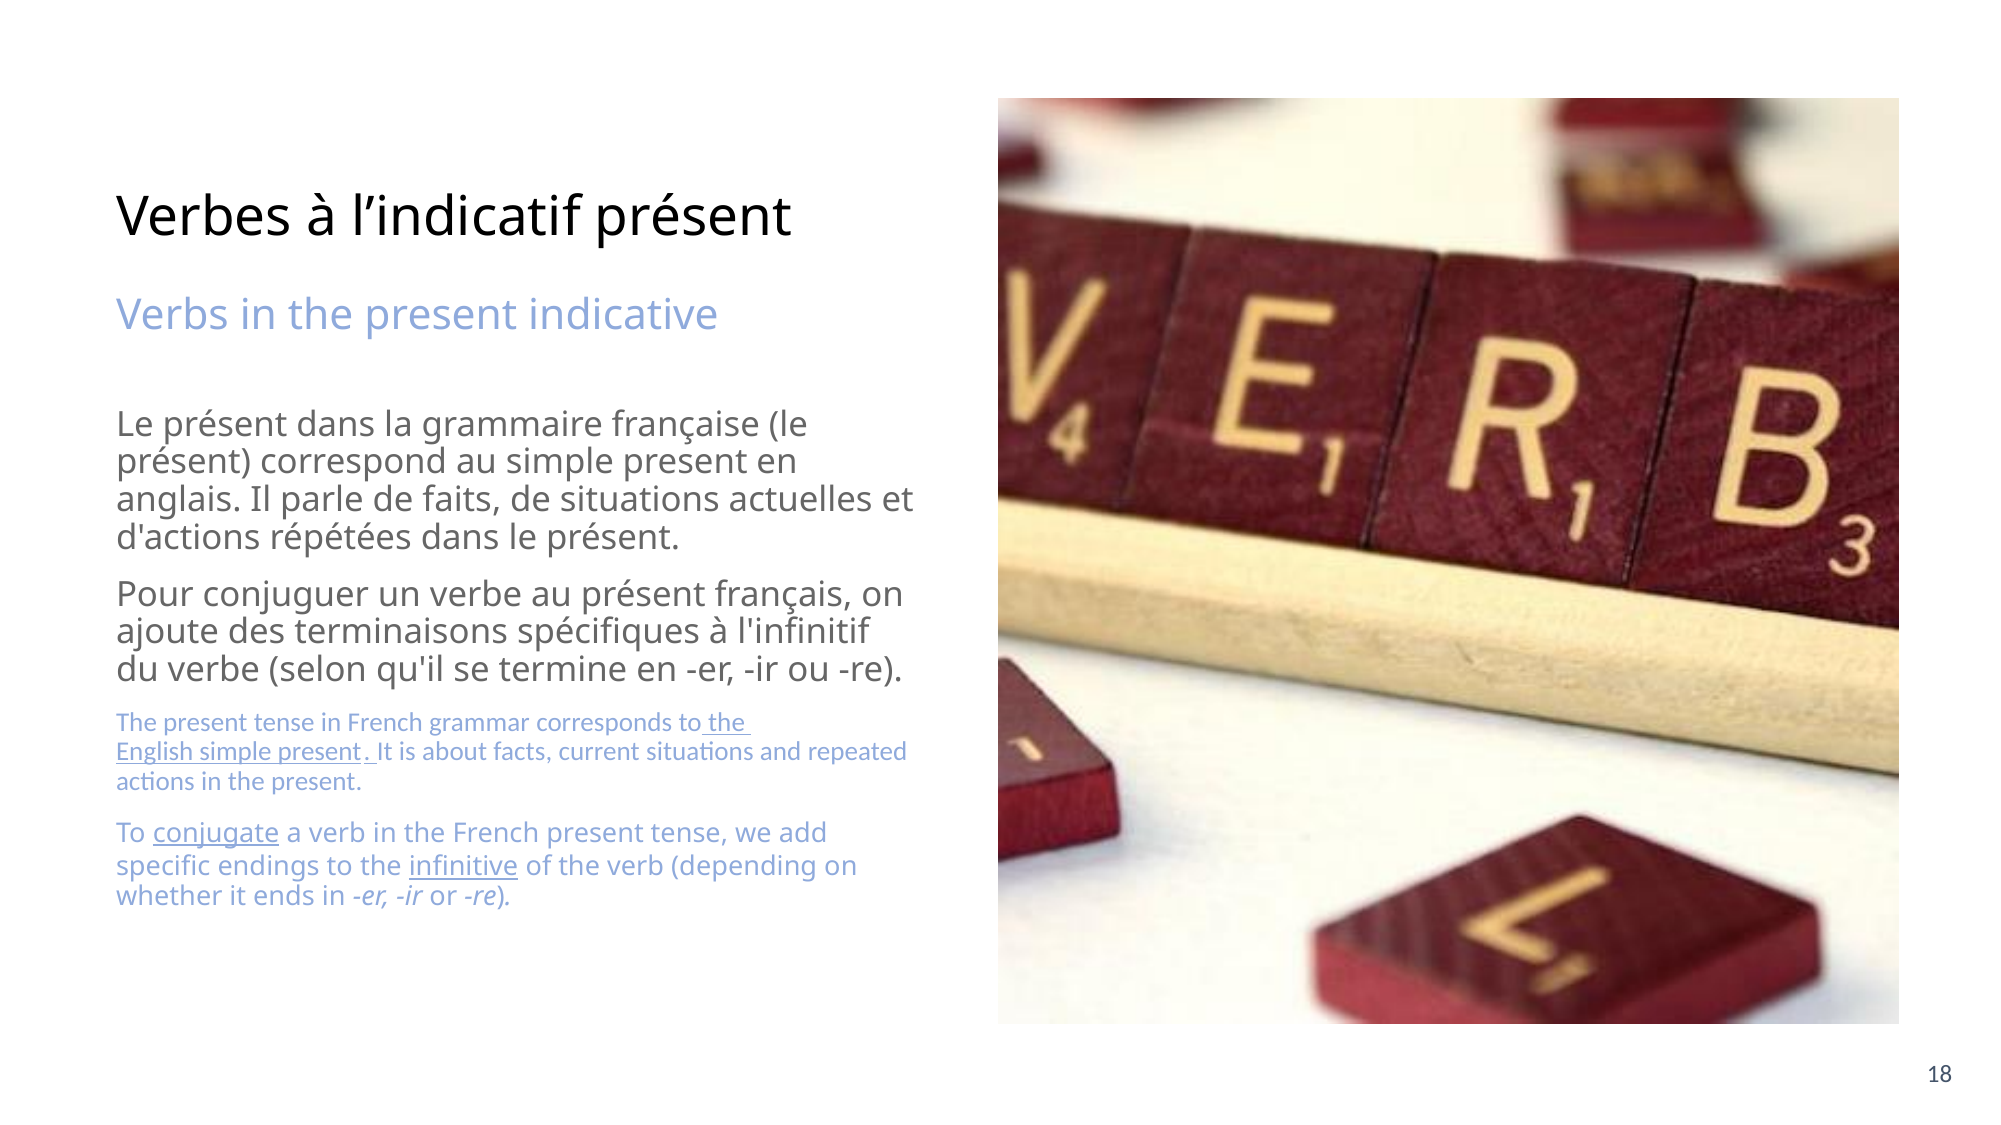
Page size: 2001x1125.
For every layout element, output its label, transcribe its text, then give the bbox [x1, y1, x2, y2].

picture [998, 98, 1899, 1024]
list Le présent dans la grammaire française (le présent) correspond au simple present en anglais. Il parle de faits, de situations actuelles et d'actions répétées dans le présent. Pour conjuguer un verbe au présent français, on ajoute des terminaisons spécifiques à l'infinitif du verbe (selon qu'il se termine en -er, -ir ou -re). The present tense in French grammar corresponds to the English simple present. It is about facts, current situations and repeated actions in the present. To conjugate a verb in the French present tense, we add specific endings to the infinitive of the verb (depending on whether it ends in -er, -ir or -re). [101, 346, 936, 952]
slide_number 18 [1877, 1042, 1968, 1103]
title Verbes à l’indicatif présent Verbs in the present indicative [101, 77, 819, 346]
